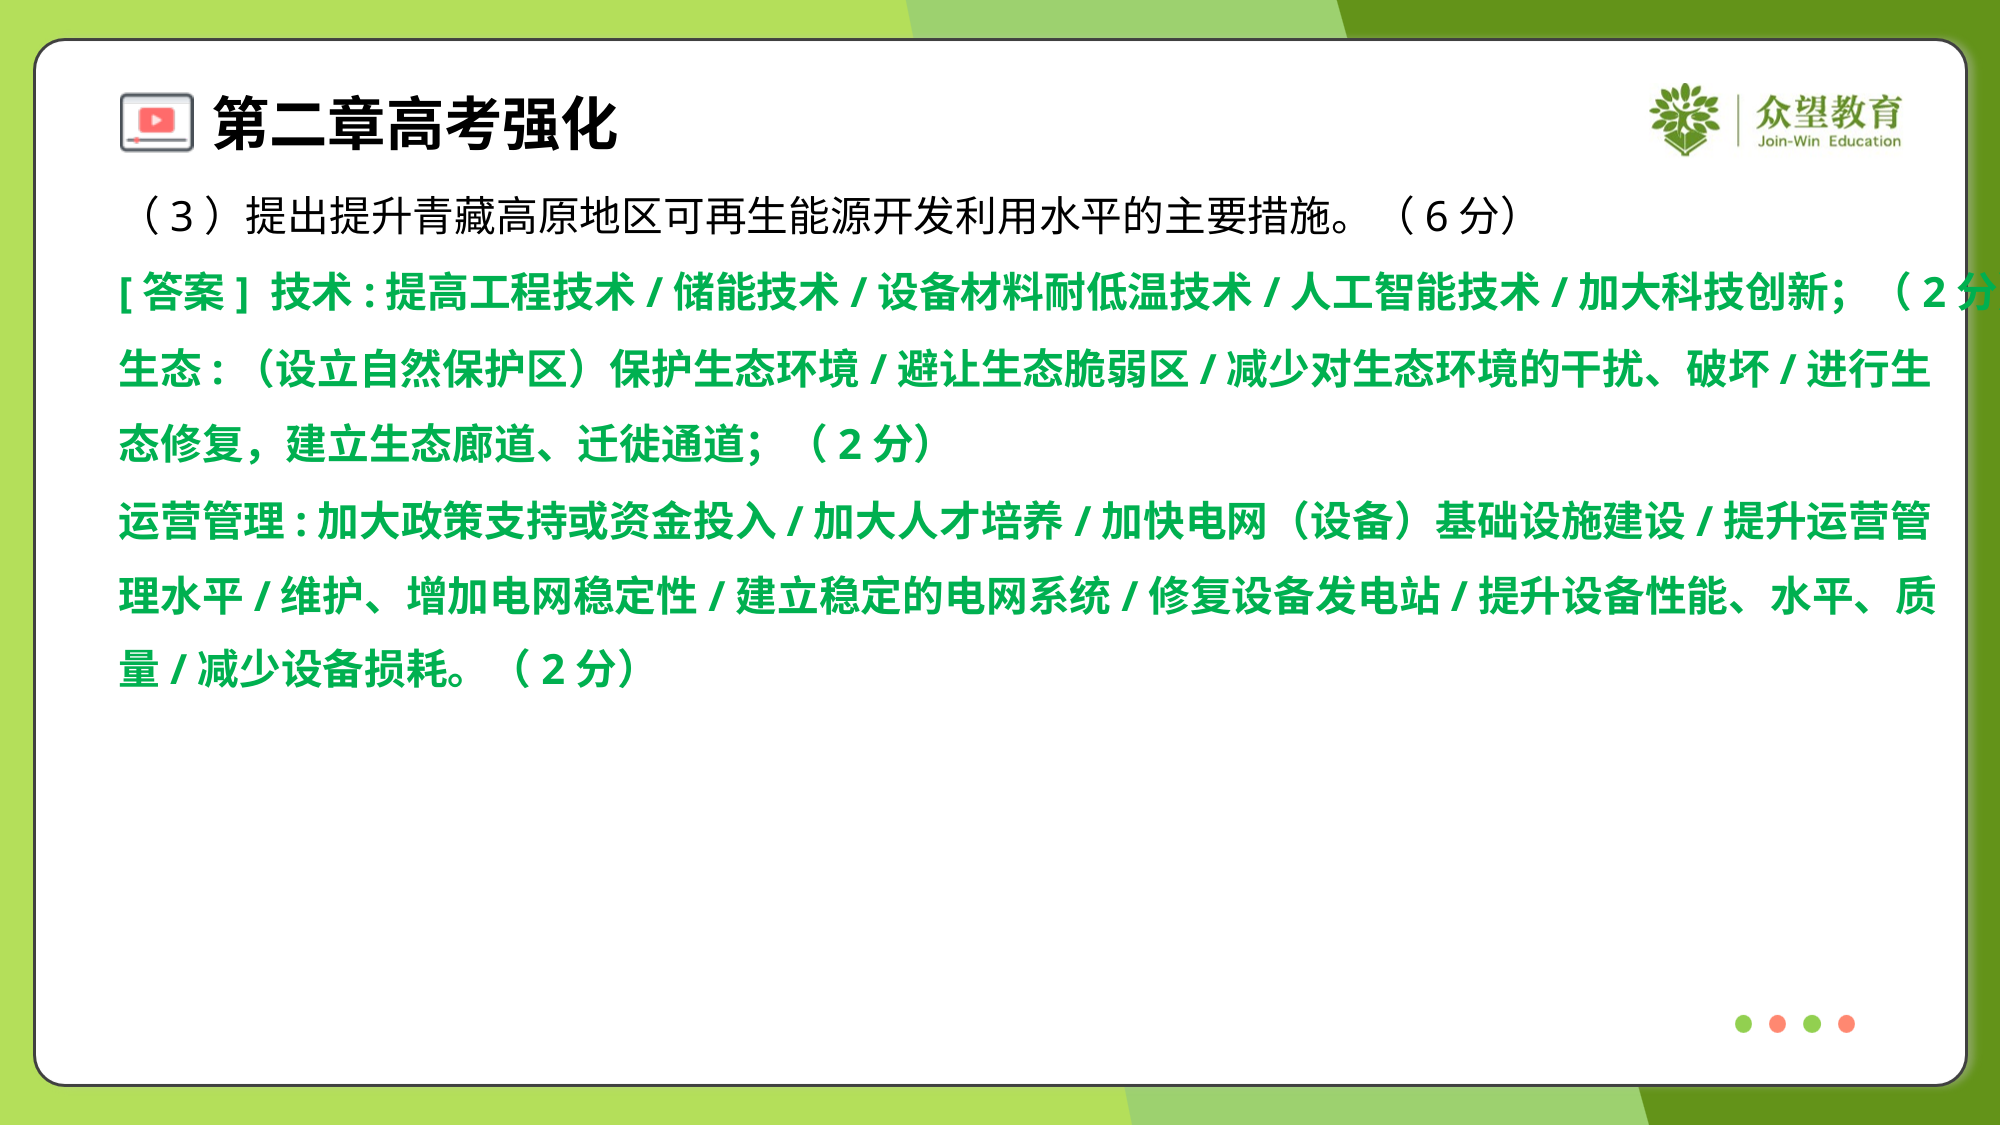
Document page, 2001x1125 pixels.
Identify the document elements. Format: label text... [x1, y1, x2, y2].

text_box （3）提出提升青藏高原地区可再生能源开发利用水平的主要措施。（6分） [118, 164, 1883, 232]
text_box [答案] 技术:提高工程技术/储能技术/设备材料耐低温技术/人工智能技术/加大科技创新；（2分） 生态:（设立自然保护区）保护生态环境/避让生态脆弱区/减少对生态环境的干扰、破坏/进行生 态修复，建立生态廊道、迁徙通道；（2分） 运营管理:加大政策支持或资金投入/加大人才培养/加快电网（设备）基础设施建设/提升运营管 理水平/维护、增加电网稳定性/建立稳定的电网系统/修复设备发电站/提升设备性能、水平、质 量/减少设备损耗。（2分） [118, 241, 1883, 686]
picture [0, 0, 2000, 1125]
